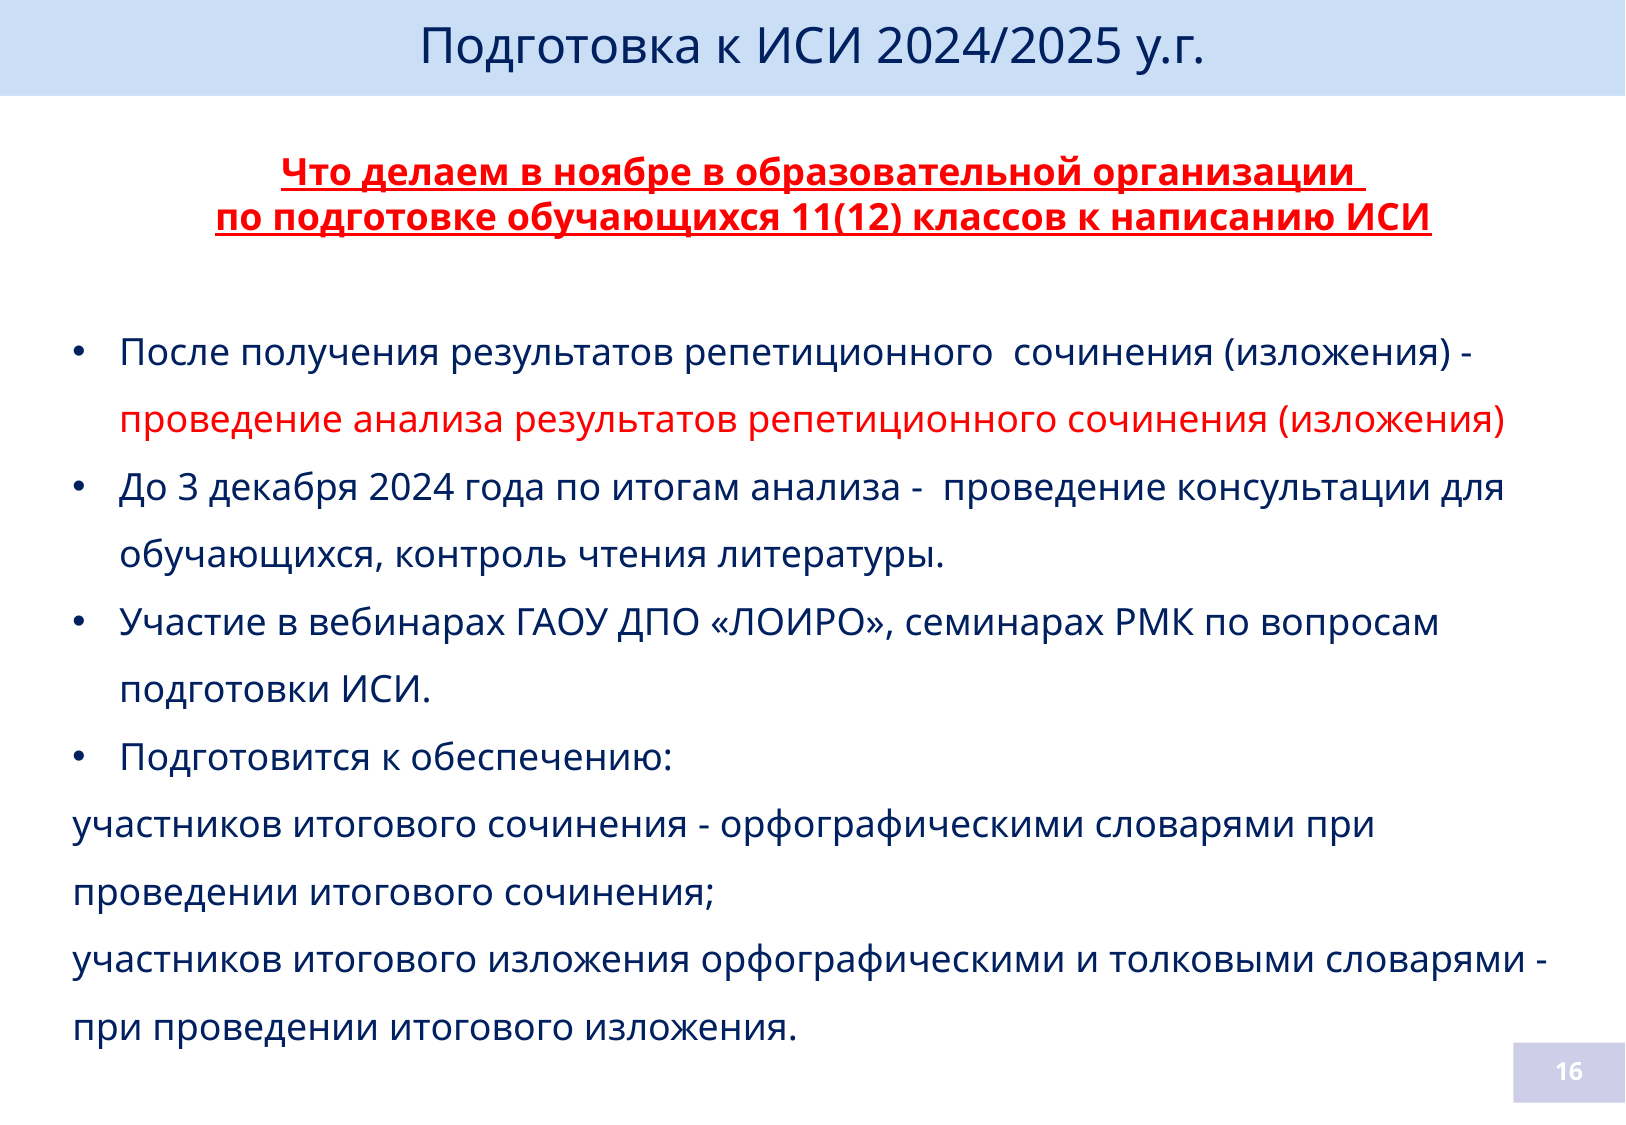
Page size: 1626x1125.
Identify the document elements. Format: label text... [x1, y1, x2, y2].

picture [0, 0, 1625, 96]
slide_number 16 [1513, 1042, 1625, 1103]
text_box Что делаем в ноябре в образовательной организации по подготовке обучающихся 11(12) классов к написанию ИСИ После получения результатов репетиционного сочинения (изложения) -проведение анализа результатов репетиционного сочинения (изложения) До 3 декабря 2024 года по итогам анализа - проведение консультации для обучающихся, контроль чтения литературы. Участие в вебинарах ГАОУ ДПО «ЛОИРО», семинарах РМК по вопросам подготовки ИСИ. Подготовится к обеспечению: участников итогового сочинения - орфографическими словарями при проведении итогового сочинения; участников итогового изложения орфографическими и толковыми словарями - при проведении итогового изложения. [57, 96, 1575, 1056]
